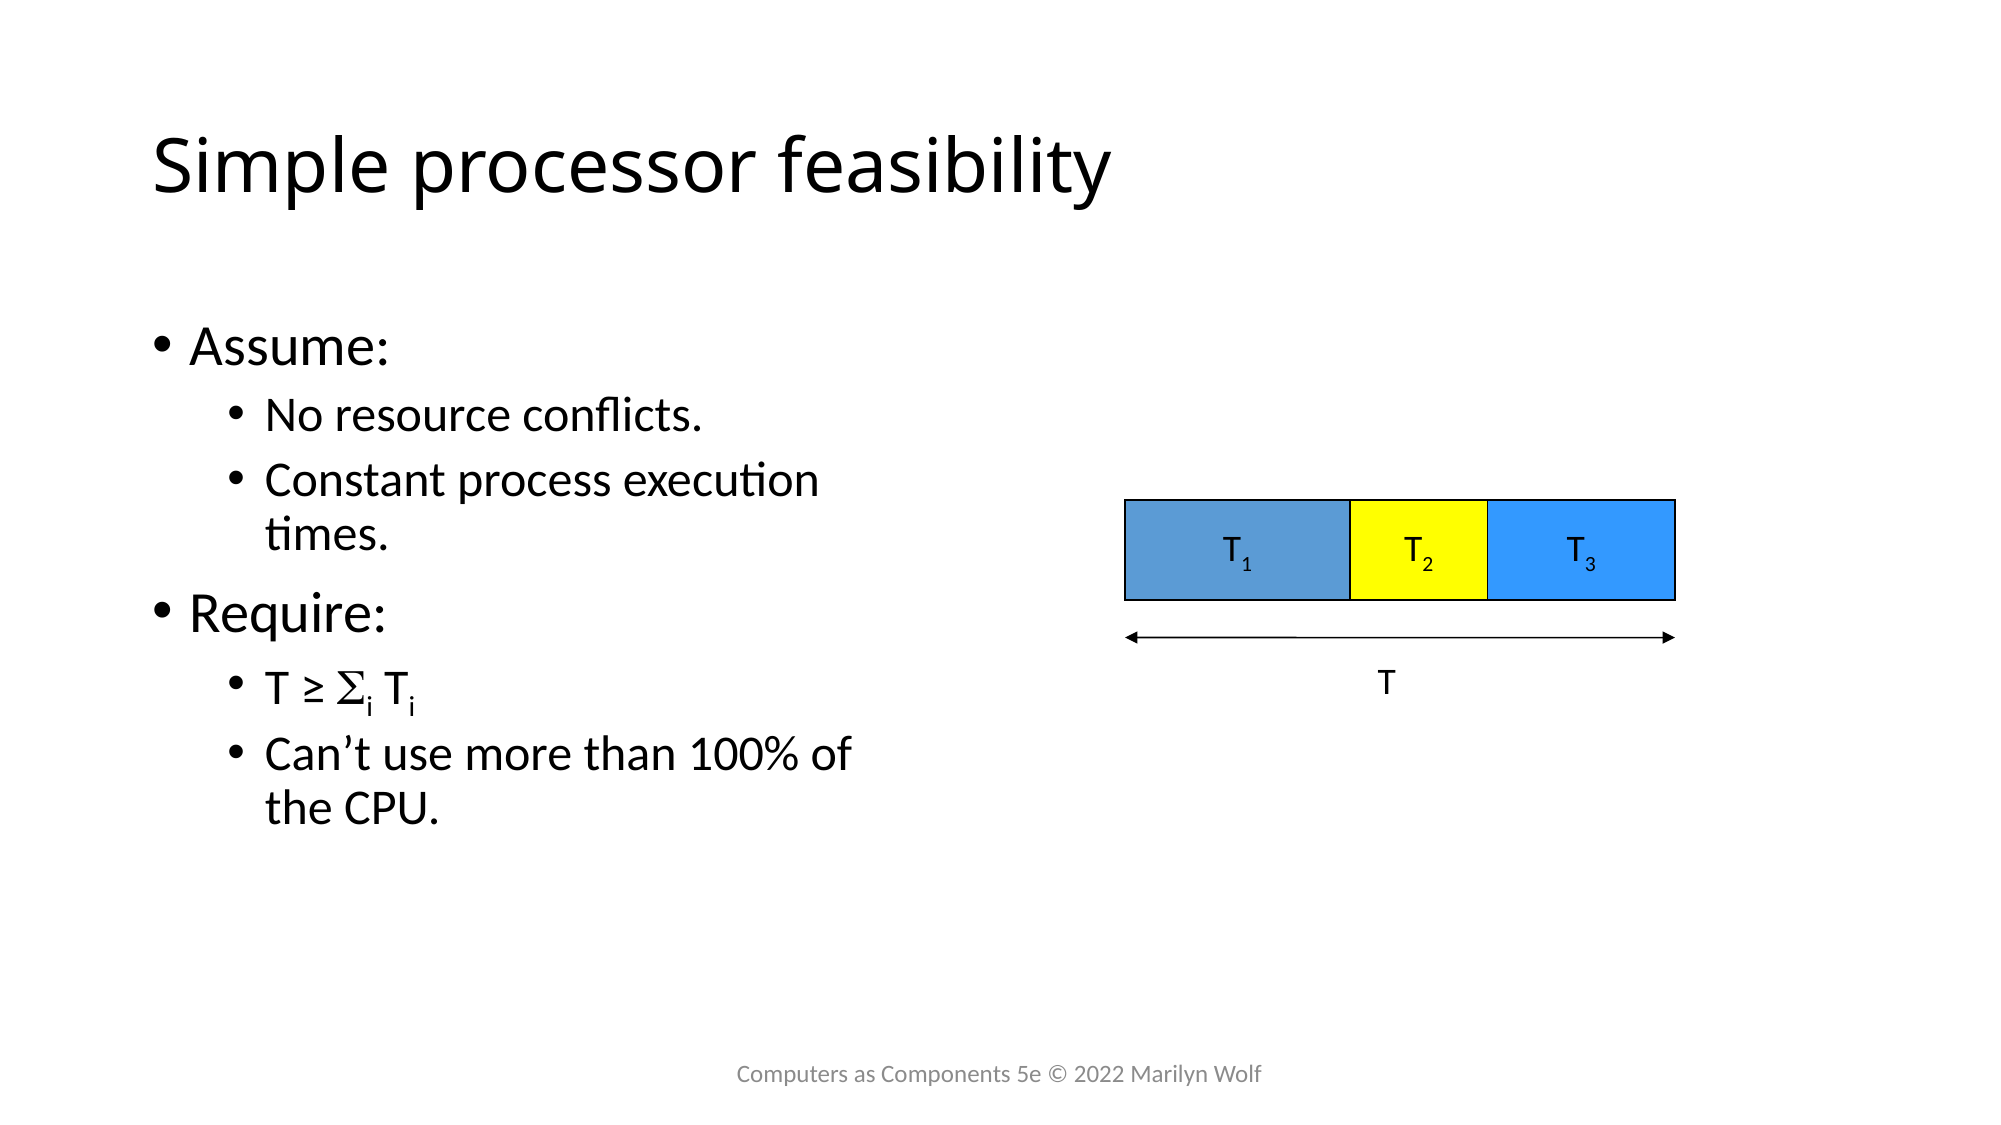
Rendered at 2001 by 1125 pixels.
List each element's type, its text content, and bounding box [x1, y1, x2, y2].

title Simple processor feasibility [137, 59, 1863, 278]
text_box [1125, 631, 1675, 644]
text_box T1 [1124, 500, 1349, 600]
text_box T2 [1349, 500, 1487, 600]
footer Computers as Components 5e © 2022 Marilyn Wolf [662, 1042, 1338, 1103]
text_box T3 [1487, 500, 1675, 600]
list Assume: No resource conflicts. Constant process execution times. Require: T ≥ Si Ti Can’t use more than 100% of the CPU. [137, 307, 875, 993]
text_box T [1362, 649, 1411, 710]
